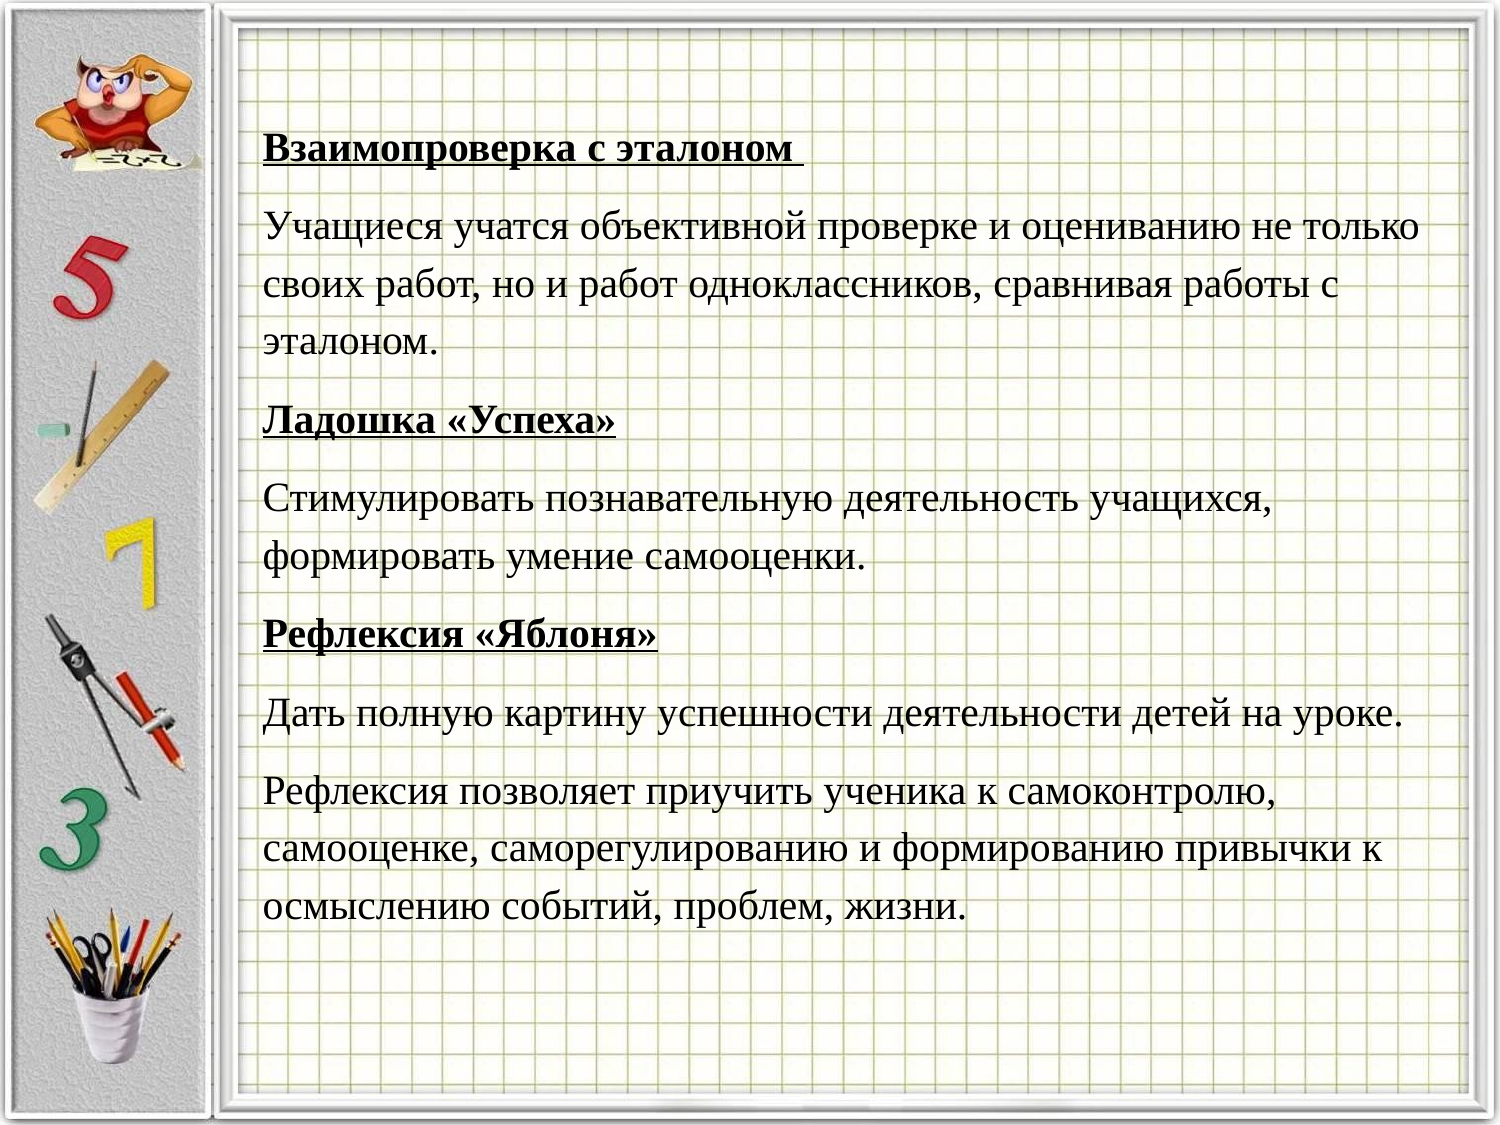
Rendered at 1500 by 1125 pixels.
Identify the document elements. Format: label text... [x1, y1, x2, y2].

list Взаимопроверка с эталоном Учащиеся учатся объективной проверке и оцениванию не только своих работ, но и работ одноклассников, сравнивая работы с эталоном. Ладошка «Успеха» Стимулировать познавательную деятельность учащихся, формировать умение самооценки. Рефлексия «Яблоня» Дать полную картину успешности деятельности детей на уроке. Рефлексия позволяет приучить ученика к самоконтролю, самооценке, саморегулированию и формированию привычки к осмыслению событий, проблем, жизни. [262, 112, 1448, 1125]
picture [0, 0, 1500, 1125]
